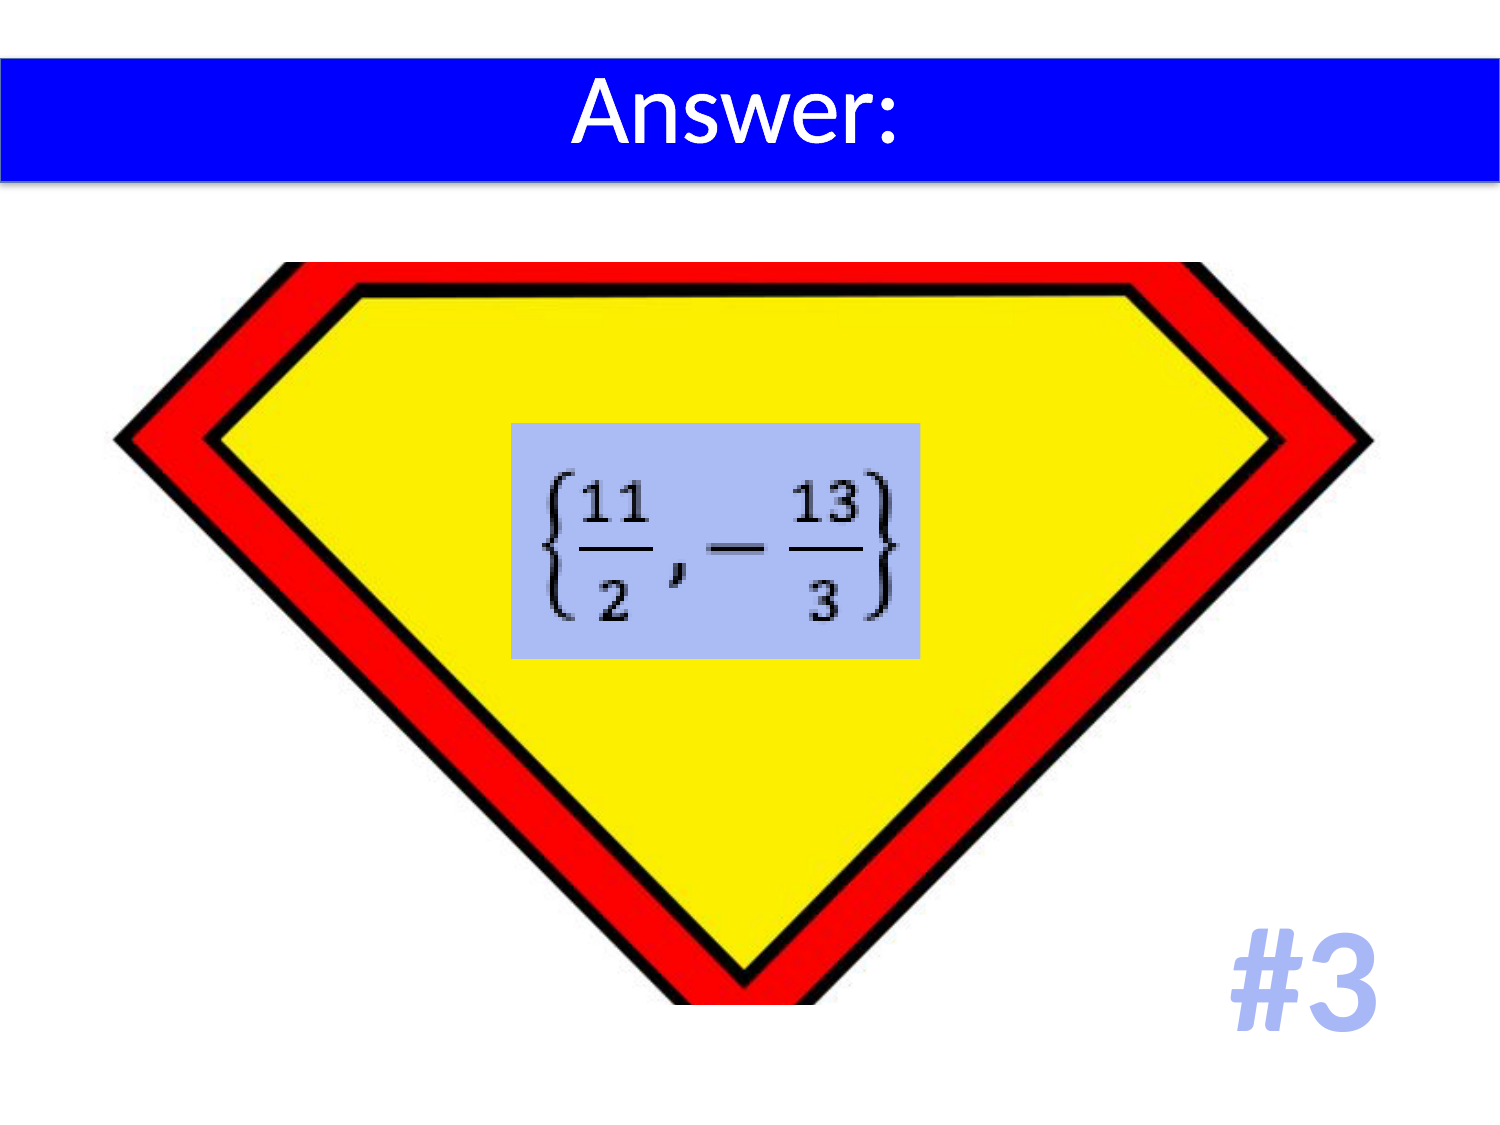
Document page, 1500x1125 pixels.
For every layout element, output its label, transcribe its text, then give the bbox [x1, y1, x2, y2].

text_box Answer: [280, 35, 1193, 170]
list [74, 262, 1426, 1006]
text_box [0, 58, 1500, 183]
picture [510, 423, 921, 659]
text_box #3 [1214, 1014, 1420, 1070]
